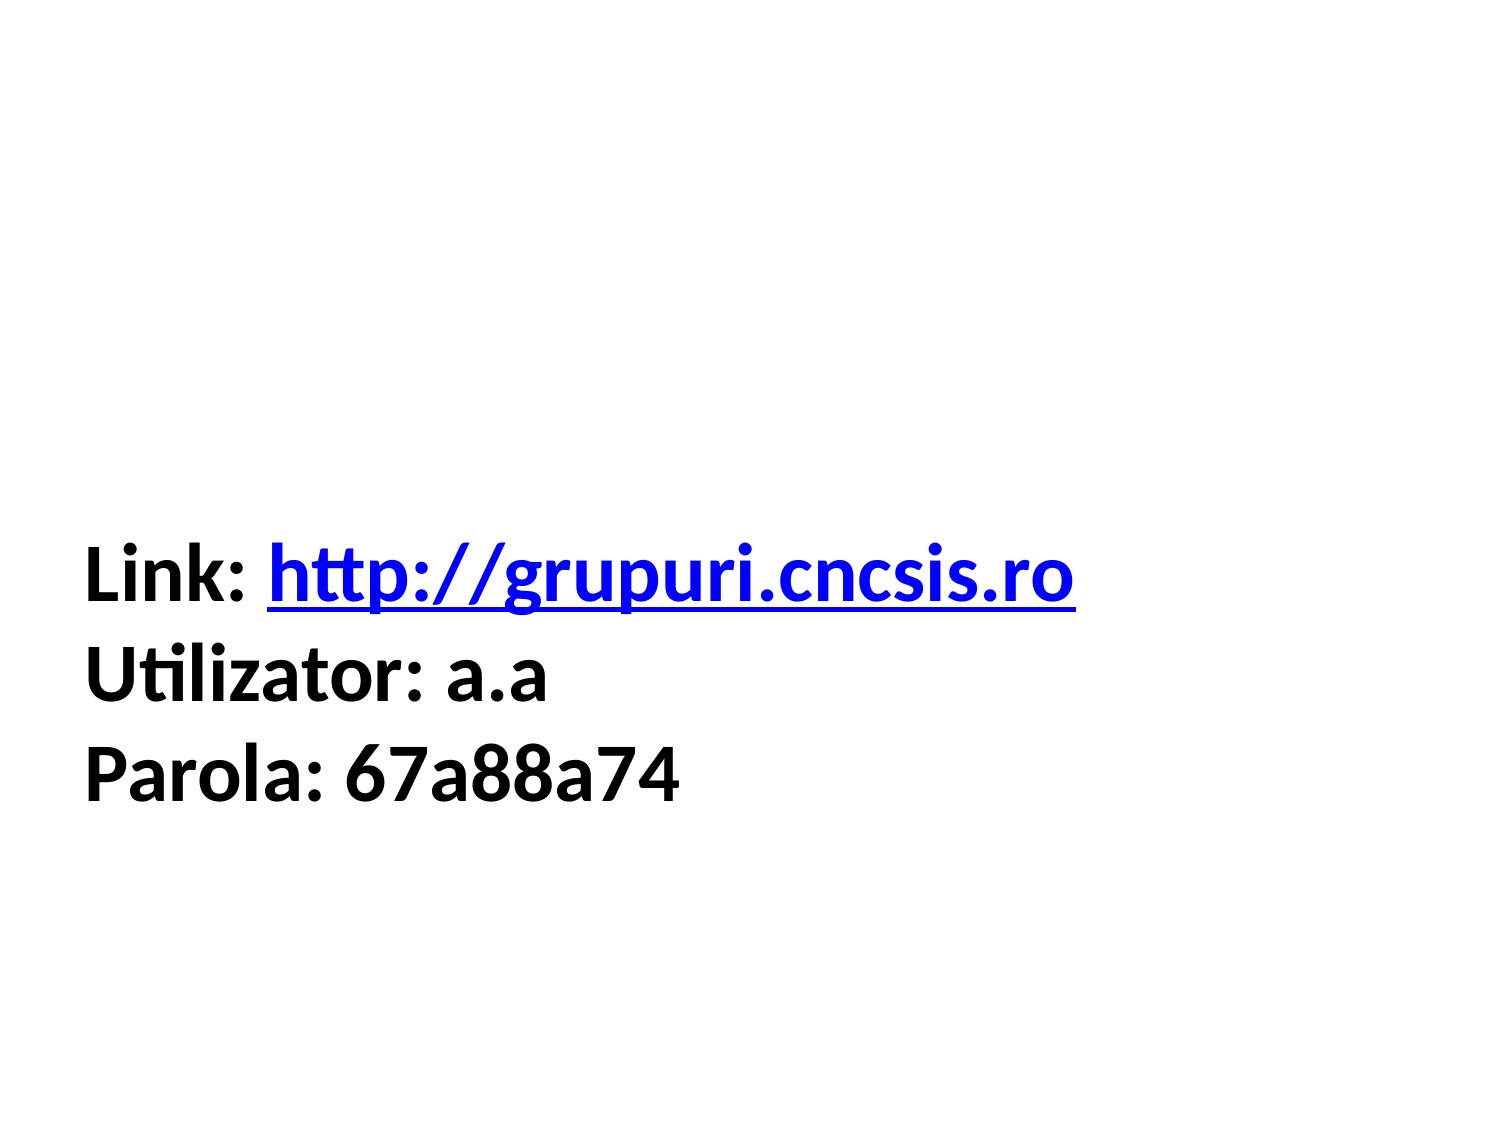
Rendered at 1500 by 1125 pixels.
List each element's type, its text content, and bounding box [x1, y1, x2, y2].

text_box Link: http://grupuri.cncsis.ro Utilizator: a.a Parola: 67a88a74 [70, 210, 1418, 826]
